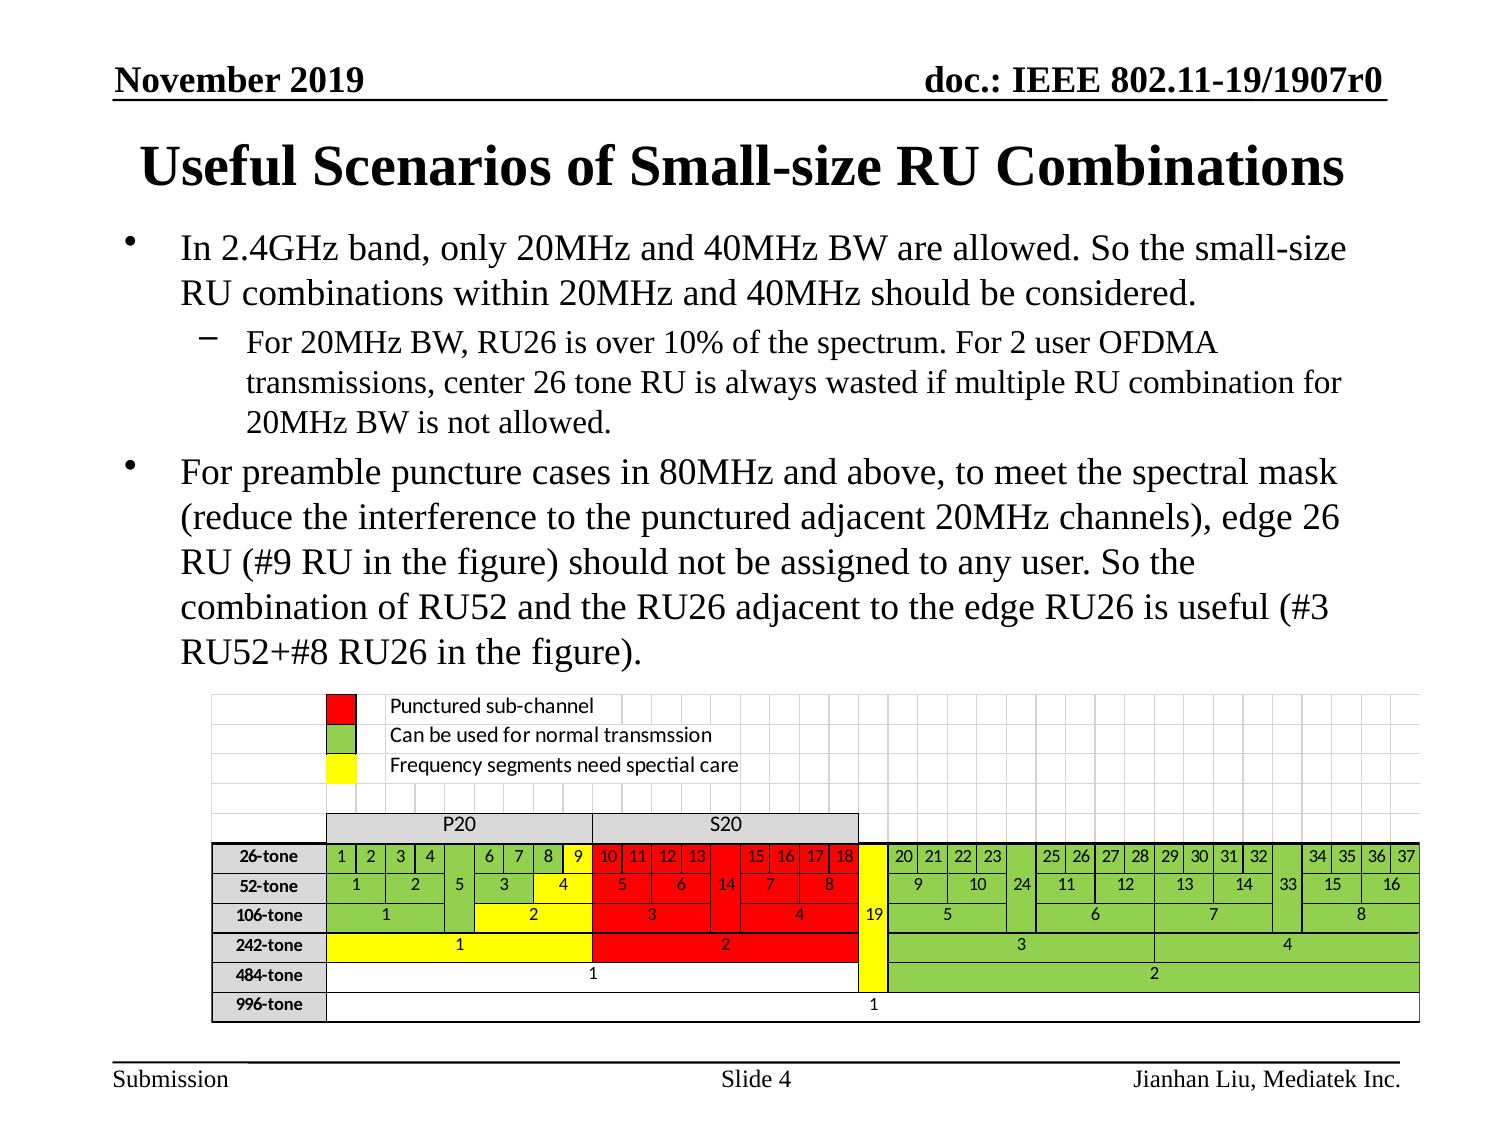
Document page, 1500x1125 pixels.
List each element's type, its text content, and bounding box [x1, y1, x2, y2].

slide_number Slide 4 [712, 1061, 800, 1093]
footer Jianhan Liu, Mediatek Inc. [1129, 1061, 1402, 1093]
title Useful Scenarios of Small-size RU Combinations [112, 112, 1388, 213]
list In 2.4GHz band, only 20MHz and 40MHz BW are allowed. So the small-size RU combinations within 20MHz and 40MHz should be considered. For 20MHz BW, RU26 is over 10% of the spectrum. For 2 user OFDMA transmissions, center 26 tone RU is always wasted if multiple RU combination for 20MHz BW is not allowed. For preamble puncture cases in 80MHz and above, to meet the spectral mask (reduce the interference to the punctured adjacent 20MHz channels), edge 26 RU (#9 RU in the figure) should not be assigned to any user. So the combination of RU52 and the RU26 adjacent to the edge RU26 is useful (#3 RU52+#8 RU26 in the figure). [108, 215, 1385, 691]
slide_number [114, 54, 368, 101]
picture [211, 693, 1422, 1025]
